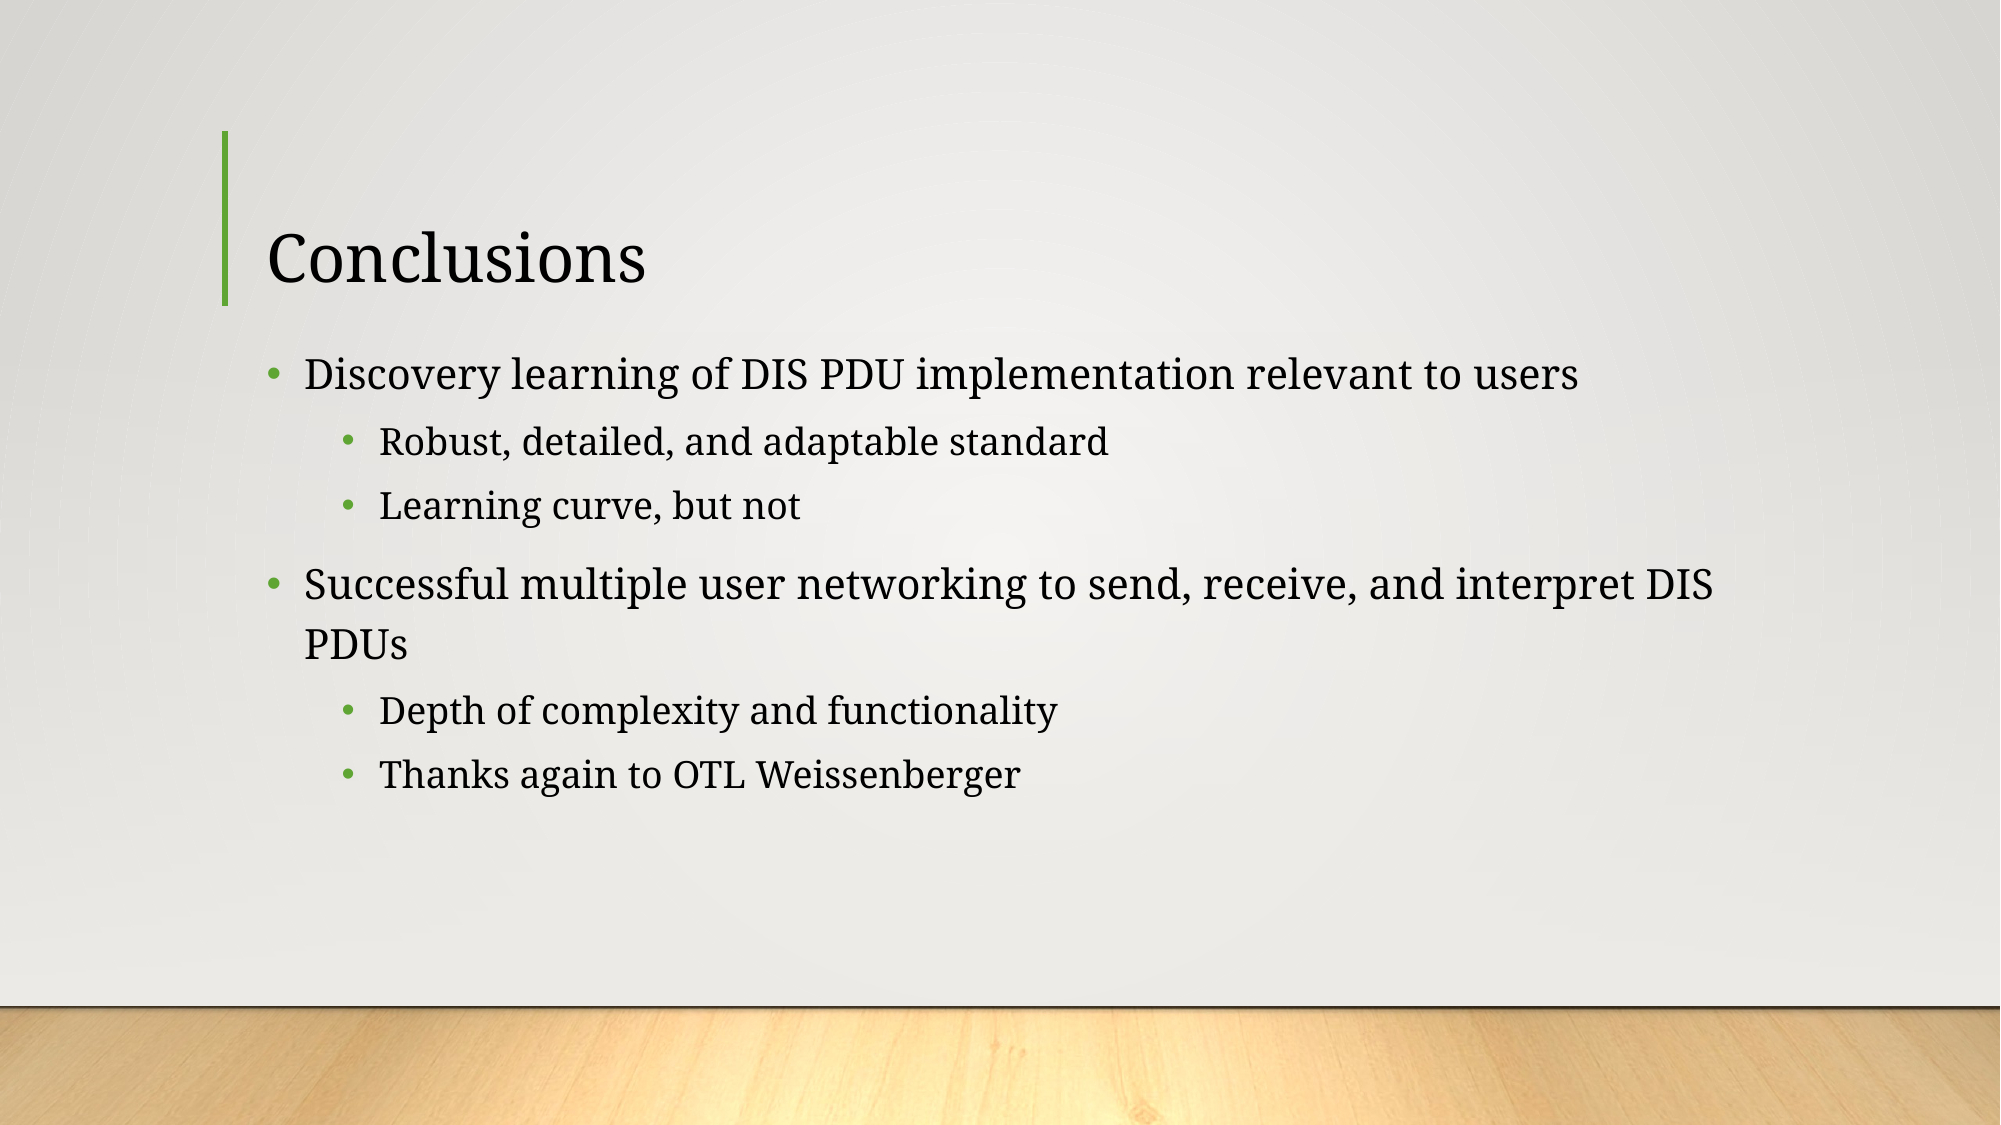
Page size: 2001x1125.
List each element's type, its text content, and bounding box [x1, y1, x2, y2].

picture [0, 1006, 2000, 1125]
title Conclusions [251, 131, 1814, 305]
list Discovery learning of DIS PDU implementation relevant to users Robust, detailed, and adaptable standard Learning curve, but not Successful multiple user networking to send, receive, and interpret DIS PDUs Depth of complexity and functionality Thanks again to OTL Weissenberger [251, 330, 1814, 897]
